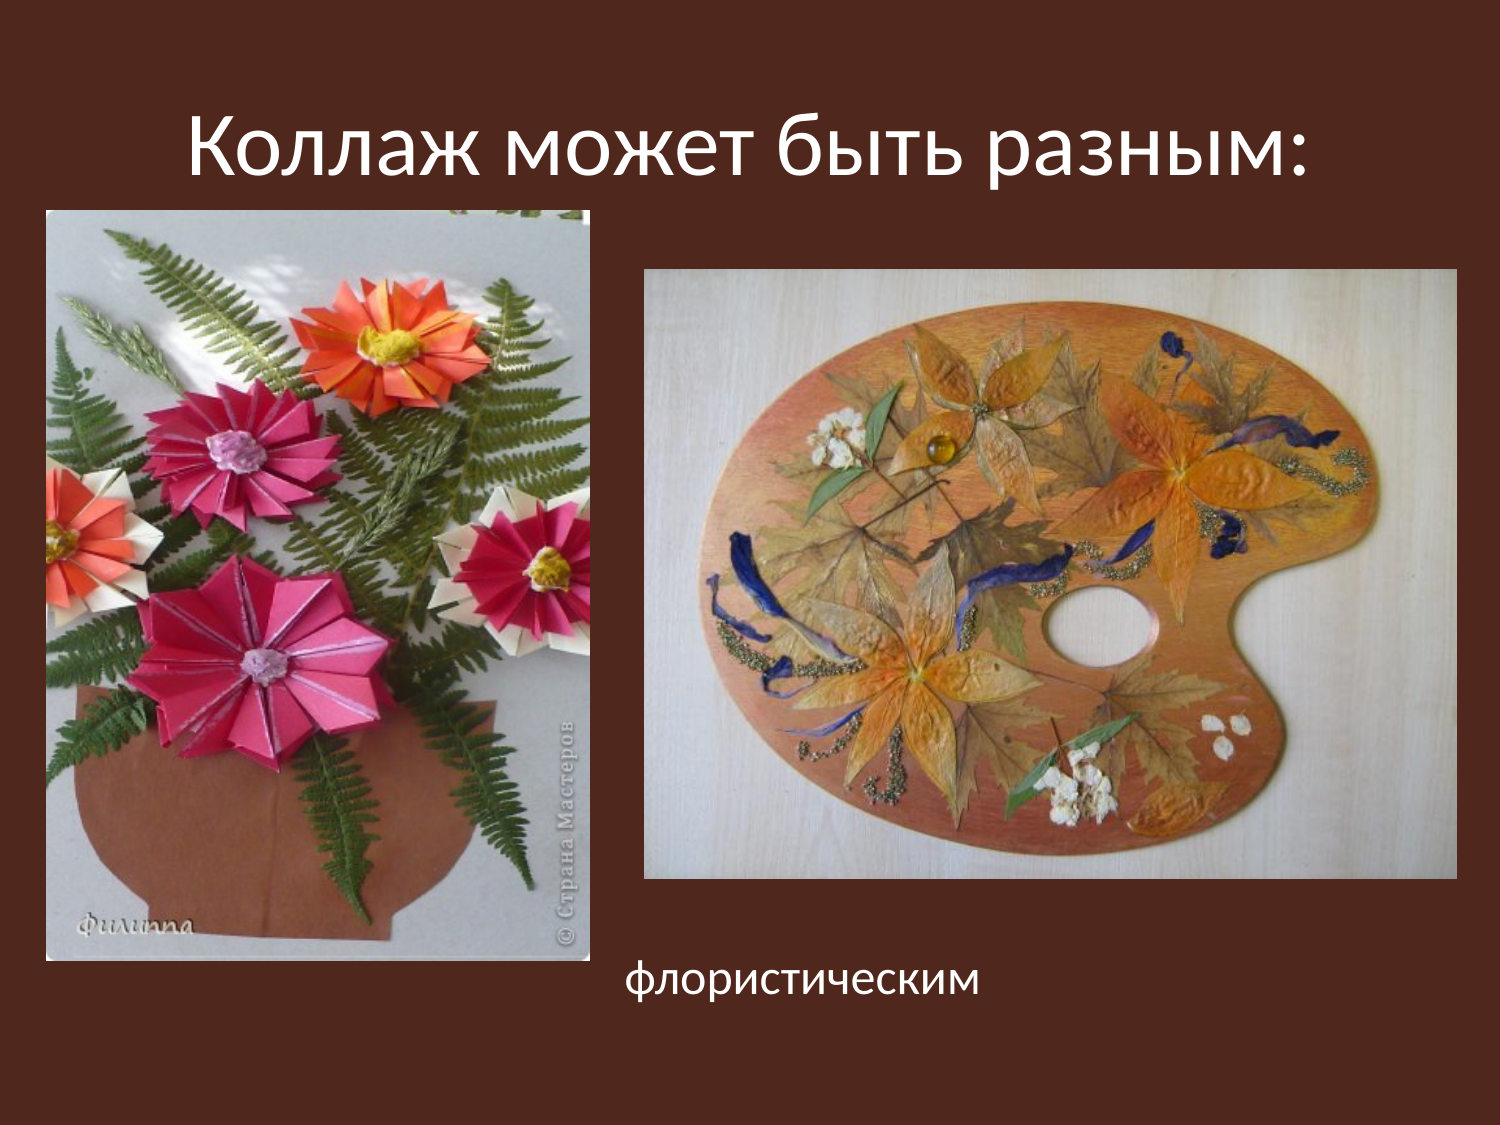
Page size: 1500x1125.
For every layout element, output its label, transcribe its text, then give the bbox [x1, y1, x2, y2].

text_box флористическим [363, 937, 1243, 1013]
picture [644, 269, 1457, 880]
title Коллаж может быть разным: [75, 45, 1425, 233]
picture [46, 210, 590, 962]
